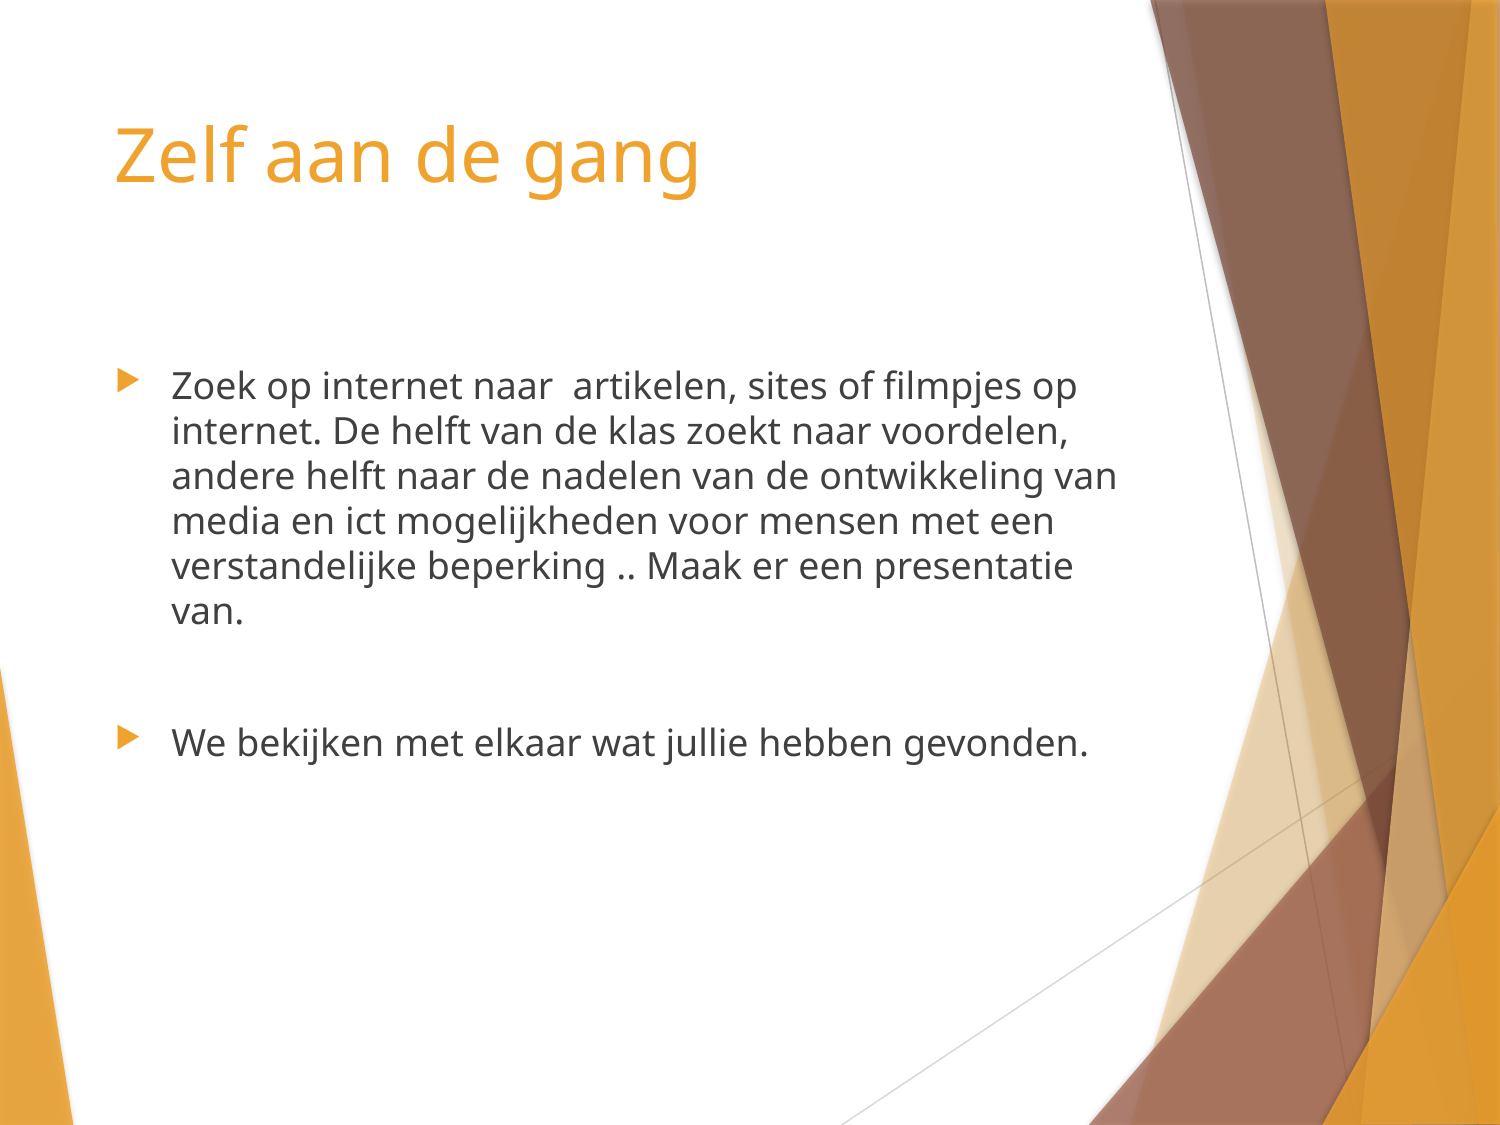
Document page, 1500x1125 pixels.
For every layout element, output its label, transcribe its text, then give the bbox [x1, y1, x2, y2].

title Zelf aan de gang [99, 99, 1142, 317]
list Zoek op internet naar artikelen, sites of filmpjes op internet. De helft van de klas zoekt naar voordelen, andere helft naar de nadelen van de ontwikkeling van media en ict mogelijkheden voor mensen met een verstandelijke beperking .. Maak er een presentatie van. We bekijken met elkaar wat jullie hebben gevonden. [99, 354, 1142, 992]
